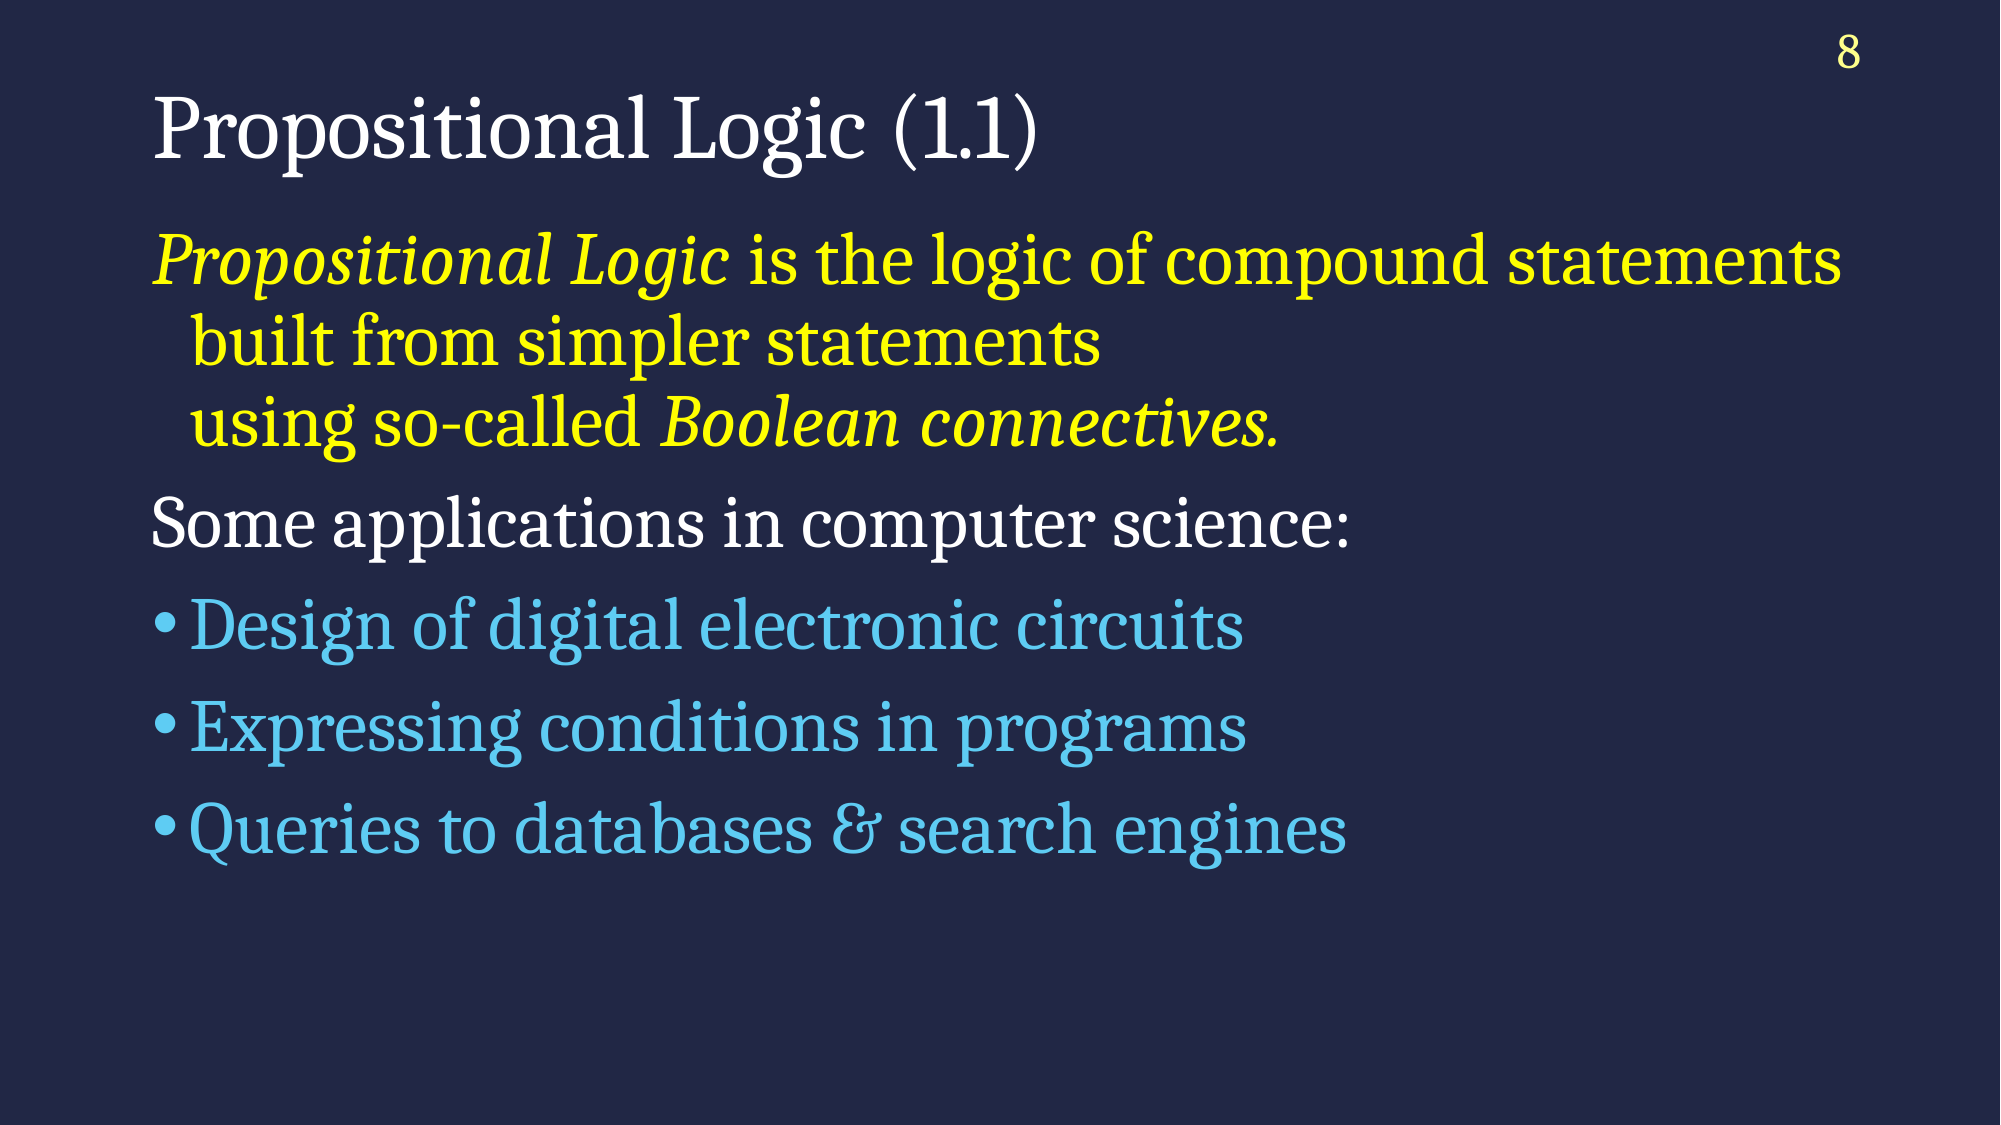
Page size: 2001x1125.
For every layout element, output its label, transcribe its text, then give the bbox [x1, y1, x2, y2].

slide_number 8 [1760, 18, 1877, 79]
title Propositional Logic (1.1) [137, 59, 1863, 198]
list Propositional Logic is the logic of compound statements built from simpler statements using so-called Boolean connectives. Some applications in computer science: Design of digital electronic circuits Expressing conditions in programs Queries to databases & search engines [137, 212, 1863, 1012]
